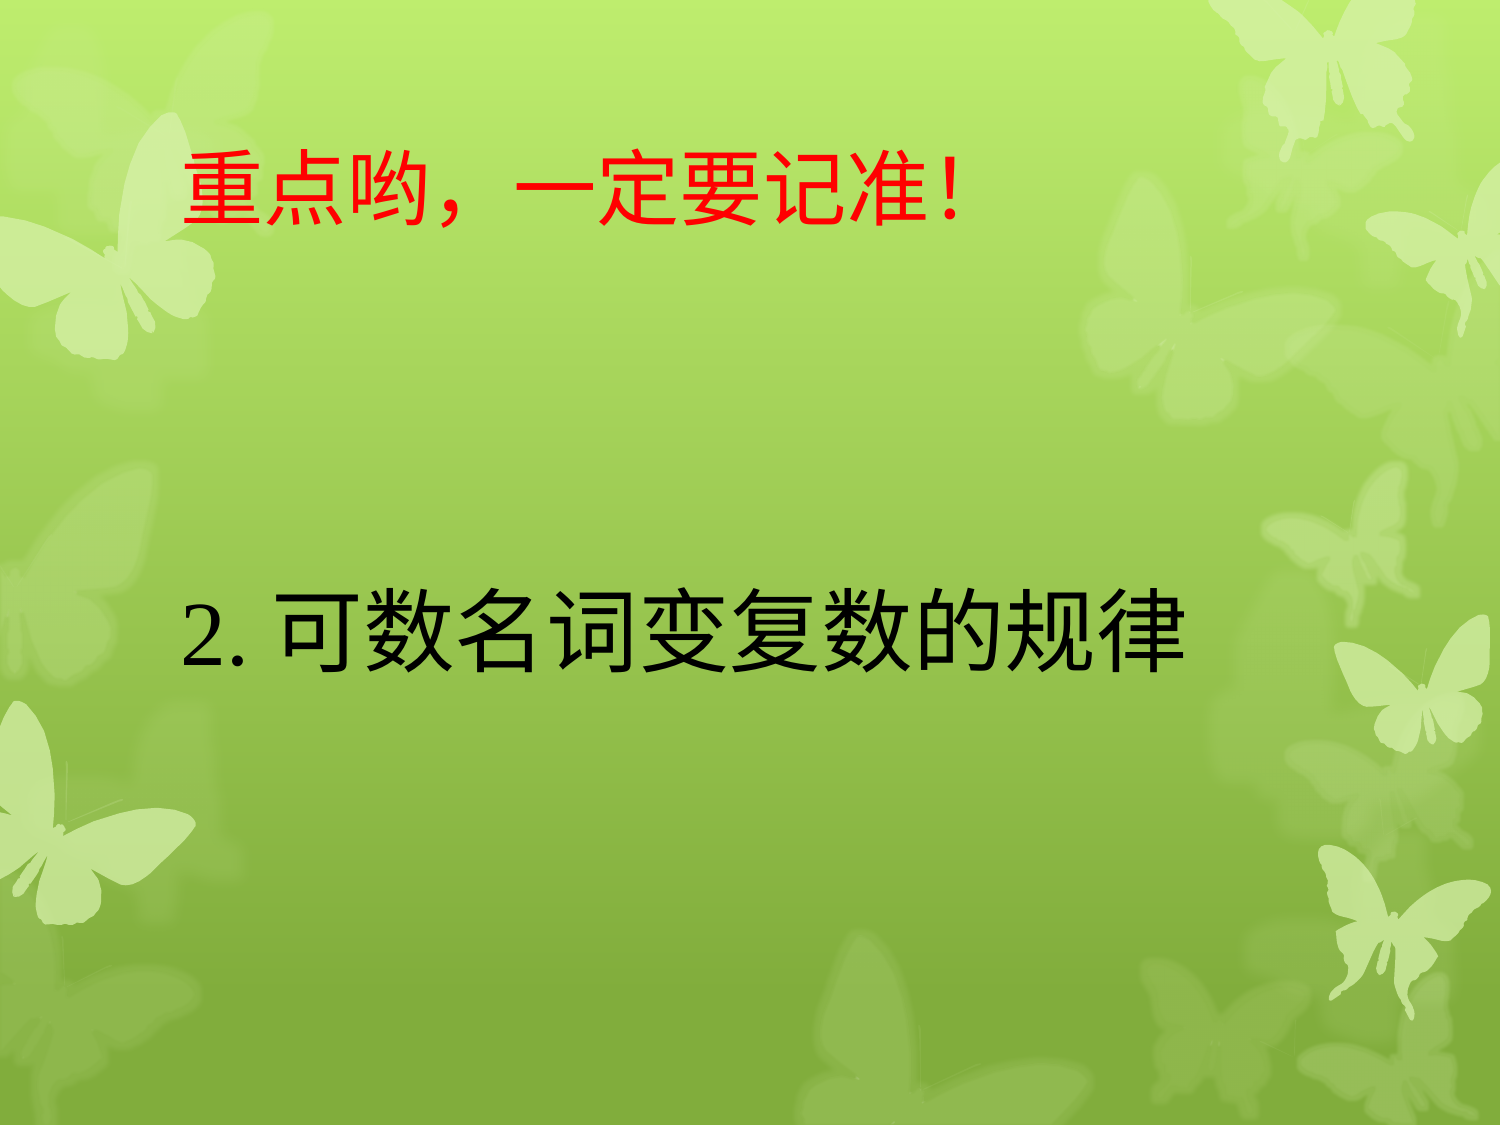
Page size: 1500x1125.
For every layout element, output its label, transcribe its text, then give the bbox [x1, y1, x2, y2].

title 重点哟，一定要记准！ [165, 110, 1335, 263]
list 2.可数名词变复数的规律 [165, 296, 1335, 962]
